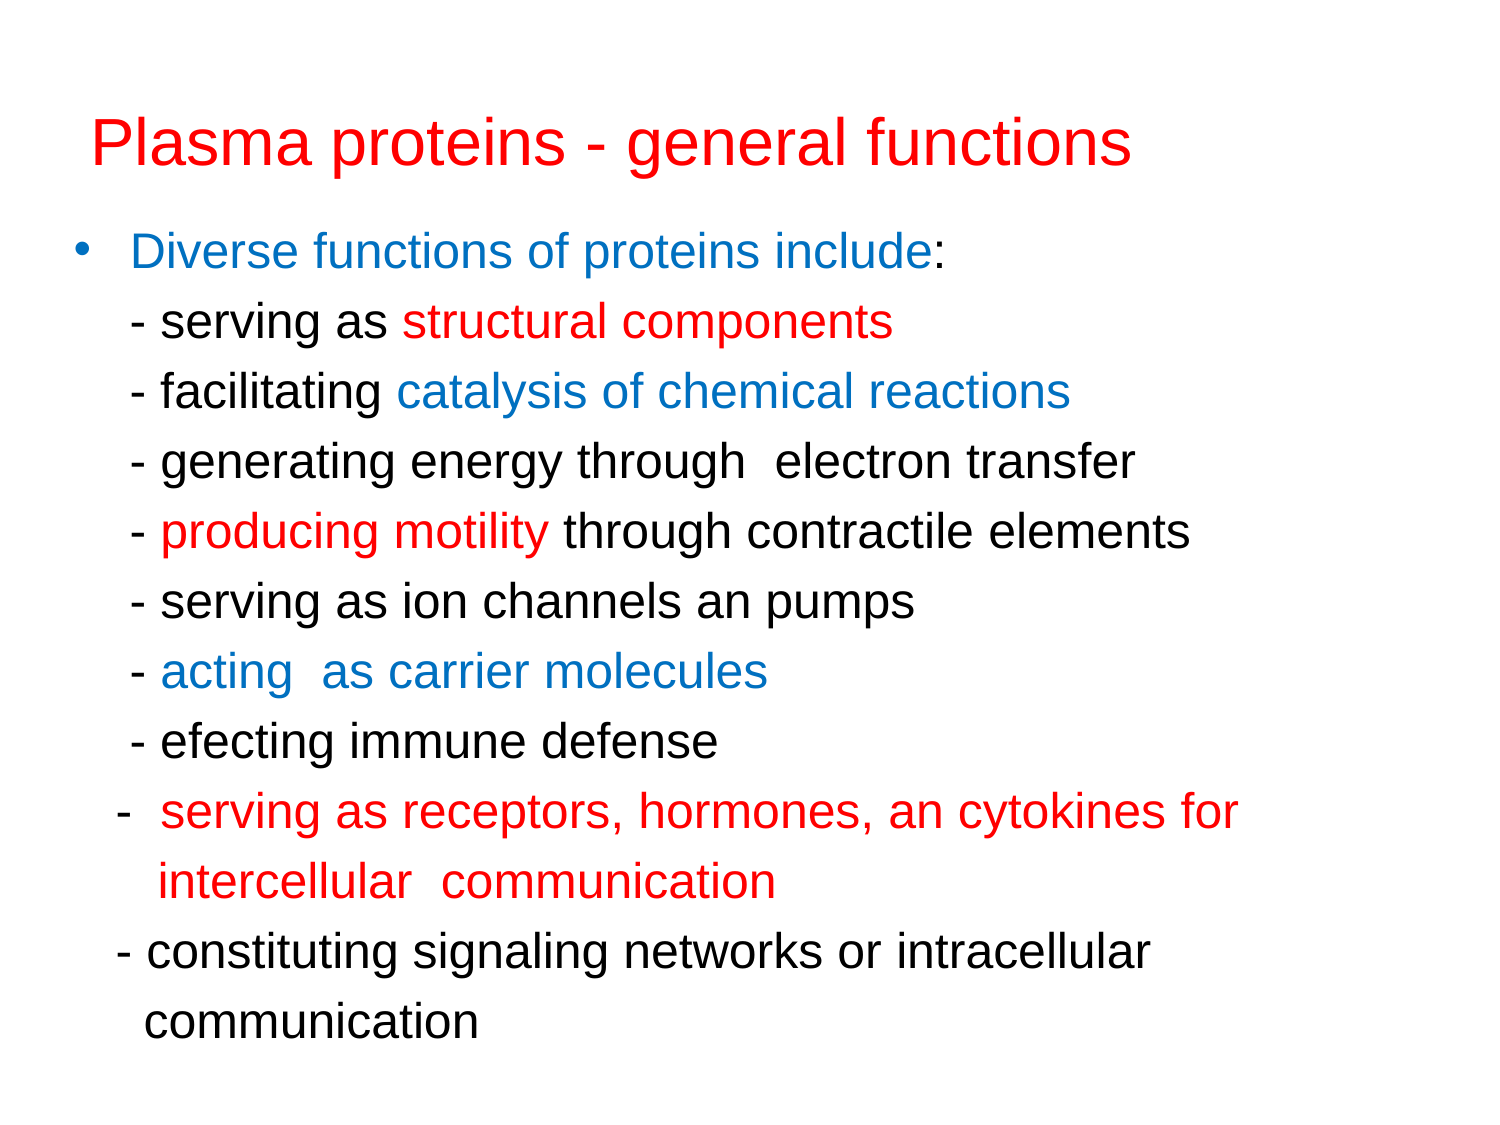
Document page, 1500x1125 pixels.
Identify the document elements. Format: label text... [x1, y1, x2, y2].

list Diverse functions of proteins include: - serving as structural components - facilitating catalysis of chemical reactions - generating energy through electron transfer - producing motility through contractile elements - serving as ion channels an pumps - acting as carrier molecules - efecting immune defense - serving as receptors, hormones, an cytokines for intercellular communication - constituting signaling networks or intracellular communication [58, 210, 1409, 954]
title Plasma proteins - general functions [75, 45, 1425, 233]
